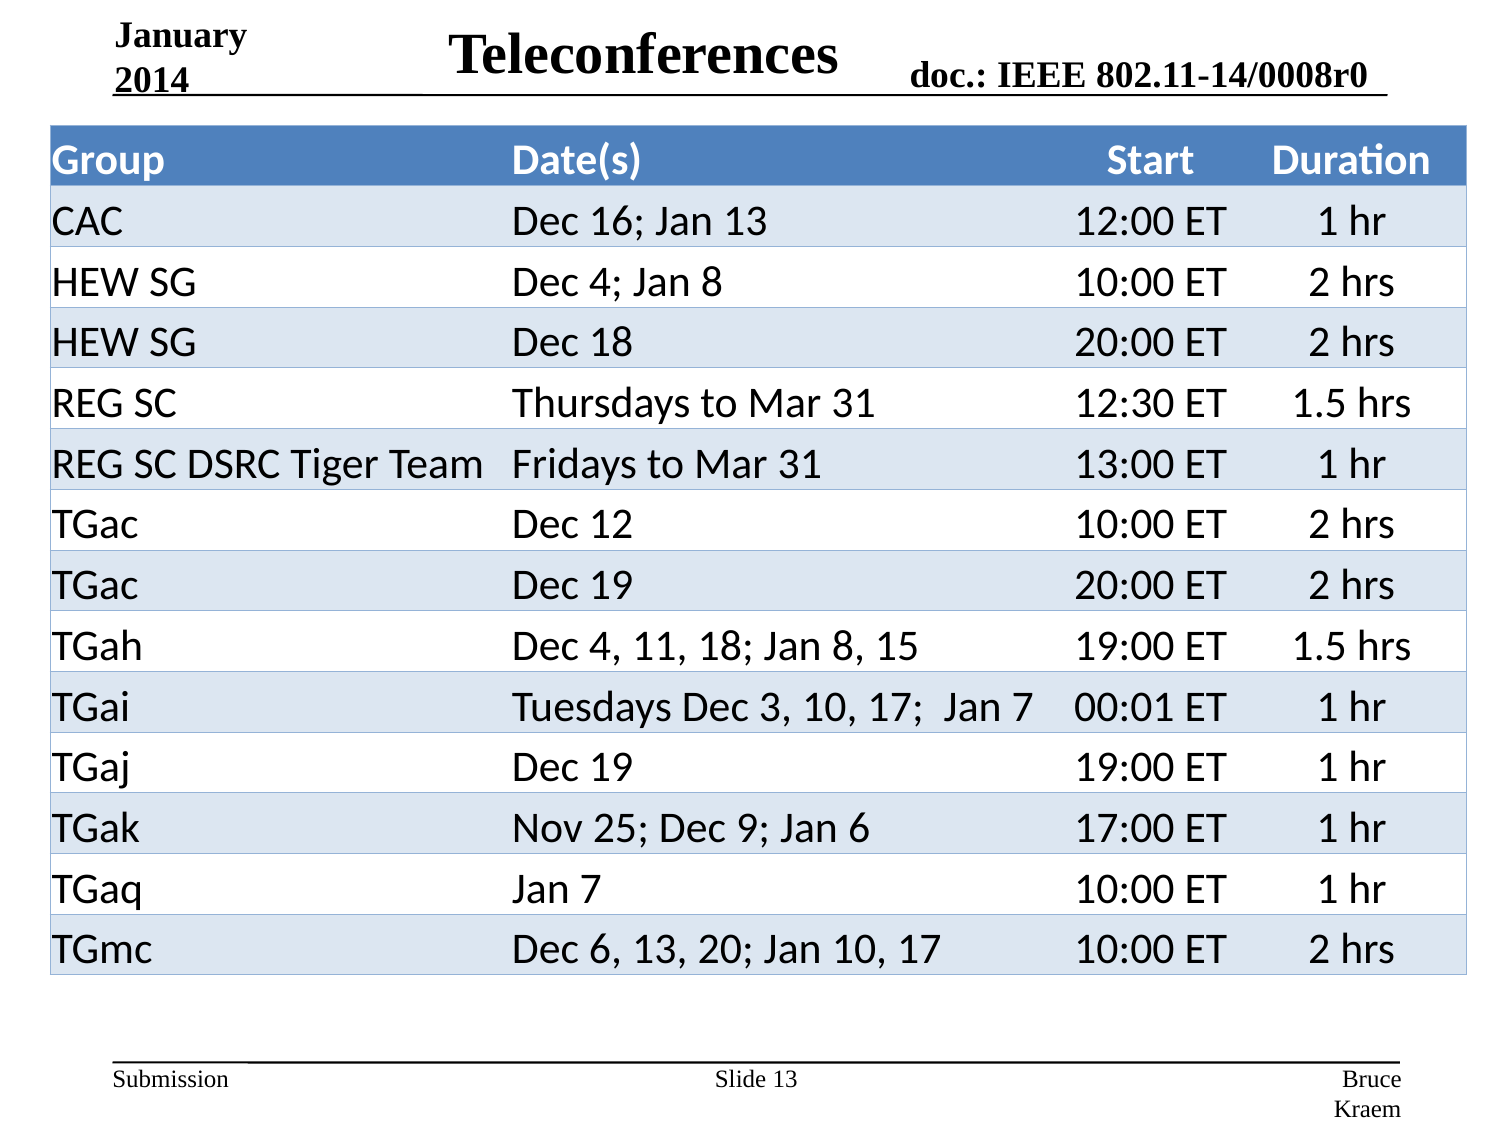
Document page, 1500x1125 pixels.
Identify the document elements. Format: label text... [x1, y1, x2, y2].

table_cell 2 hrs [1237, 308, 1466, 367]
table_cell 12:30 ET [1065, 368, 1237, 428]
table_cell 2 hrs [1237, 247, 1466, 307]
table_cell 1 hr [1237, 672, 1466, 732]
table_cell 19:00 ET [1065, 611, 1237, 671]
table_cell Dec 4; Jan 8 [510, 247, 1065, 307]
table_cell Dec 18 [510, 308, 1065, 367]
table_cell 1.5 hrs [1237, 368, 1466, 428]
table_cell REG SC [51, 368, 510, 428]
table_cell Nov 25; Dec 9; Jan 6 [510, 793, 1065, 853]
table_cell 1 hr [1237, 793, 1466, 853]
slide_number Slide 13 [712, 1062, 800, 1093]
table_header Duration [1237, 126, 1466, 185]
table_cell TGac [51, 490, 510, 550]
table_cell Dec 6, 13, 20; Jan 10, 17 [510, 915, 1065, 974]
table_cell TGaj [51, 733, 510, 792]
table_cell TGai [51, 672, 510, 732]
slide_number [114, 75, 309, 100]
table_cell 10:00 ET [1065, 490, 1237, 550]
table_cell HEW SG [51, 308, 510, 367]
table_cell Tuesdays Dec 3, 10, 17; Jan 7 [510, 672, 1065, 732]
table_cell 2 hrs [1237, 490, 1466, 550]
table_cell 20:00 ET [1065, 551, 1237, 610]
title Teleconferences [112, 24, 1175, 75]
footer Bruce Kraemer, Marvell [1325, 1062, 1402, 1093]
table_cell 12:00 ET [1065, 186, 1237, 246]
table_cell 10:00 ET [1065, 854, 1237, 914]
table_header Start [1065, 126, 1237, 185]
table_cell Dec 4, 11, 18; Jan 8, 15 [510, 611, 1065, 671]
table_cell TGak [51, 793, 510, 853]
table_cell TGac [51, 551, 510, 610]
table_cell 10:00 ET [1065, 247, 1237, 307]
table_cell 2 hrs [1237, 915, 1466, 974]
table_cell 00:01 ET [1065, 672, 1237, 732]
table_cell Dec 19 [510, 551, 1065, 610]
table_cell 10:00 ET [1065, 915, 1237, 974]
table_cell 20:00 ET [1065, 308, 1237, 367]
table_cell 1 hr [1237, 186, 1466, 246]
table_cell TGaq [51, 854, 510, 914]
table_cell Dec 19 [510, 733, 1065, 792]
table_cell 1 hr [1237, 429, 1466, 489]
table_cell CAC [51, 186, 510, 246]
table_cell HEW SG [51, 247, 510, 307]
table_cell Thursdays to Mar 31 [510, 368, 1065, 428]
table_cell TGah [51, 611, 510, 671]
table_cell 1 hr [1237, 733, 1466, 792]
table_cell 1.5 hrs [1237, 611, 1466, 671]
table_cell Dec 16; Jan 13 [510, 186, 1065, 246]
table_cell Dec 12 [510, 490, 1065, 550]
table_cell 1 hr [1237, 854, 1466, 914]
table_cell 2 hrs [1237, 551, 1466, 610]
table_cell 13:00 ET [1065, 429, 1237, 489]
table_cell TGmc [51, 915, 510, 974]
table_cell 17:00 ET [1065, 793, 1237, 853]
table_cell 19:00 ET [1065, 733, 1237, 792]
table_cell Fridays to Mar 31 [510, 429, 1065, 489]
table_header Date(s) [510, 126, 1065, 185]
table_header Group [51, 126, 510, 185]
table_cell REG SC DSRC Tiger Team [51, 429, 510, 489]
table_cell Jan 7 [510, 854, 1065, 914]
